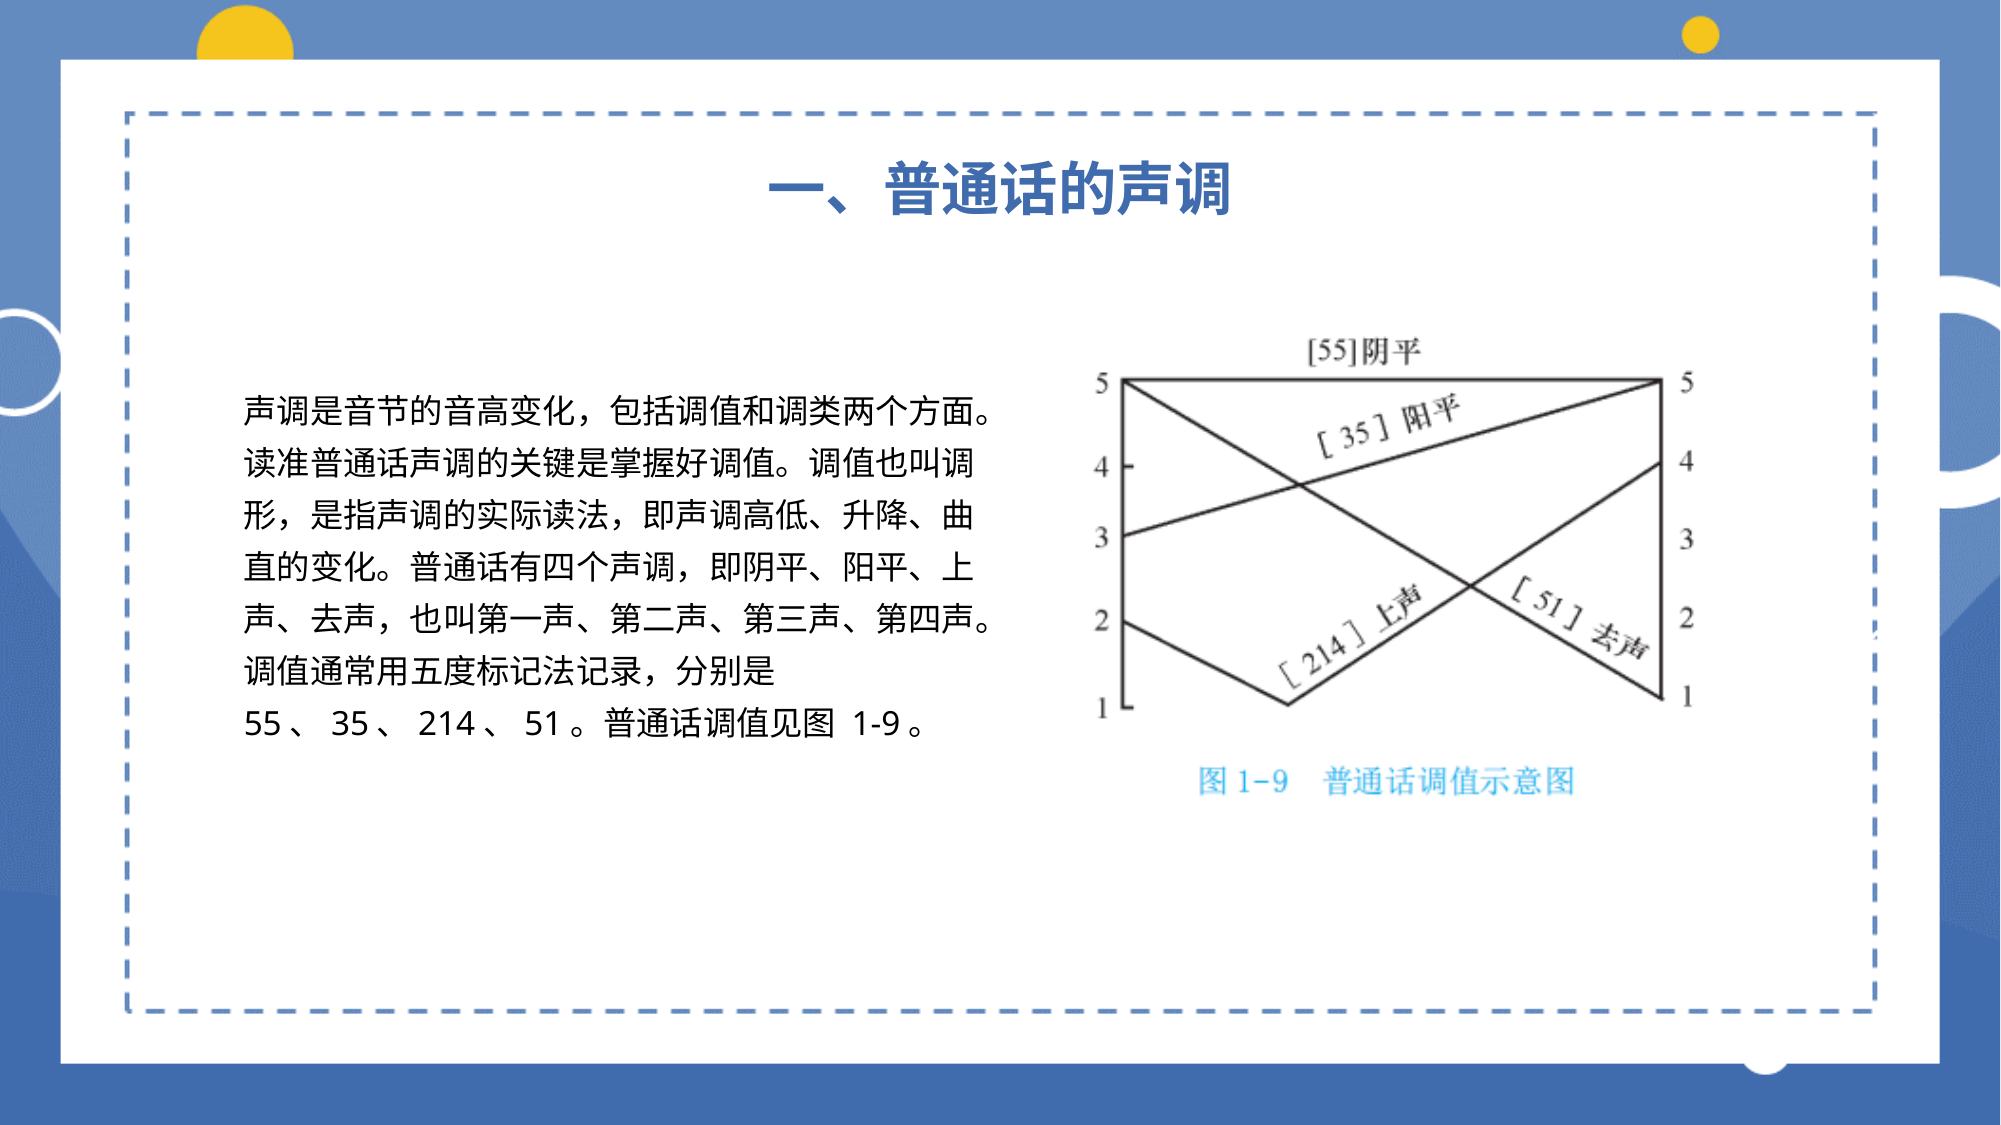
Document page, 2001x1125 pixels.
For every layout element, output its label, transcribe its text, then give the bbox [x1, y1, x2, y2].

text_box 一、普通话的声调 [752, 144, 1248, 230]
text_box 声调是音节的音高变化，包括调值和调类两个方面。读准普通话声调的关键是掌握好调值。调值也叫调形，是指声调的实际读法，即声调高低、升降、曲直的变化。普通话有四个声调，即阴平、阳平、上声、去声，也叫第一声、第二声、第三声、第四声。调值通常用五度标记法记录，分别是 55、35、214、51。普通话调值见图 1-9。 [229, 371, 1000, 749]
picture [0, 0, 2001, 1125]
